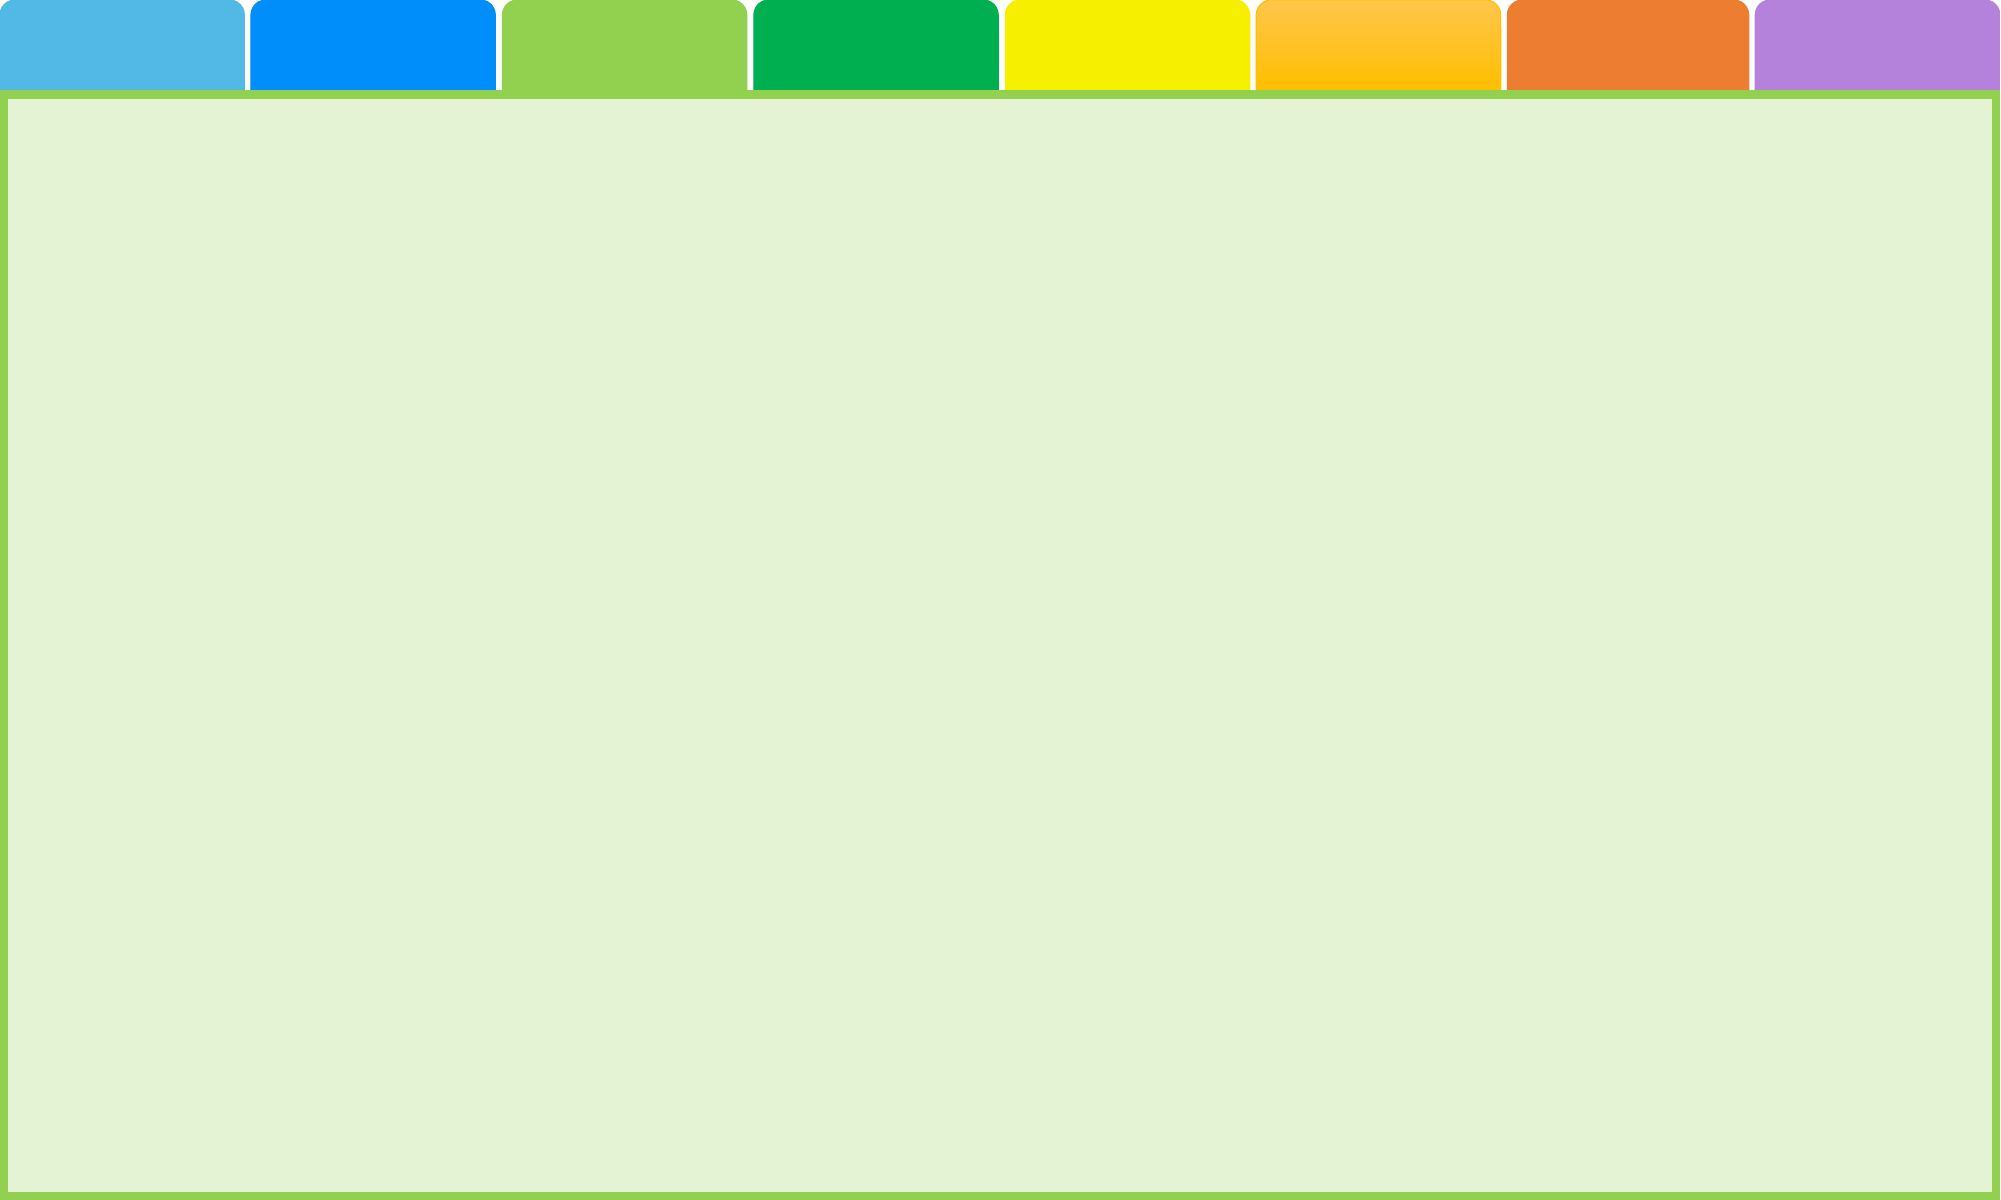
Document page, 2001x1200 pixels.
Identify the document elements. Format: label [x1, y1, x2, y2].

text_box [1754, 0, 2000, 91]
text_box [250, 0, 496, 91]
text_box [1255, 0, 1502, 91]
text_box [3, 94, 1997, 1197]
text_box [1506, 0, 1750, 91]
text_box [753, 0, 999, 91]
text_box [0, 0, 245, 91]
text_box [0, 89, 2000, 1200]
text_box [1004, 0, 1251, 91]
text_box [501, 0, 748, 91]
